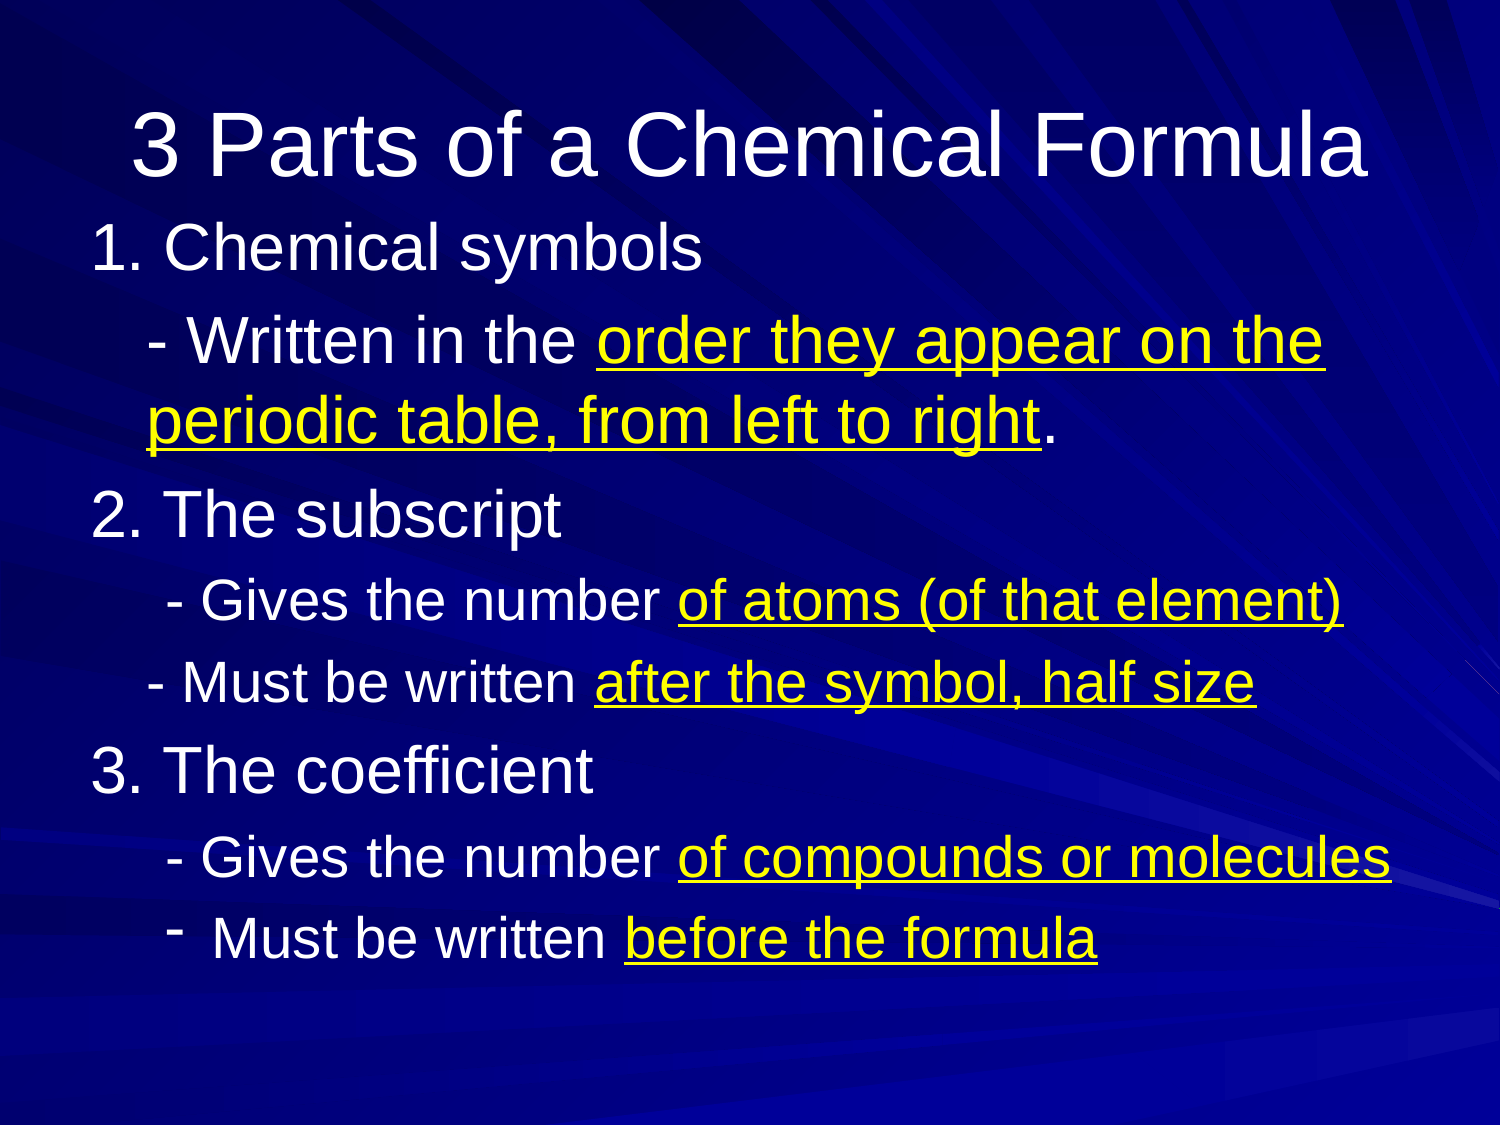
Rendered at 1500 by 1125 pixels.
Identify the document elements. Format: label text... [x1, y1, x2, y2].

list 1. Chemical symbols - Written in the order they appear on the periodic table, from left to right. 2. The subscript - Gives the number of atoms (of that element) - Must be written after the symbol, half size 3. The coefficient - Gives the number of compounds or molecules Must be written before the formula [74, 196, 1500, 1059]
title 3 Parts of a Chemical Formula [74, 45, 1426, 196]
